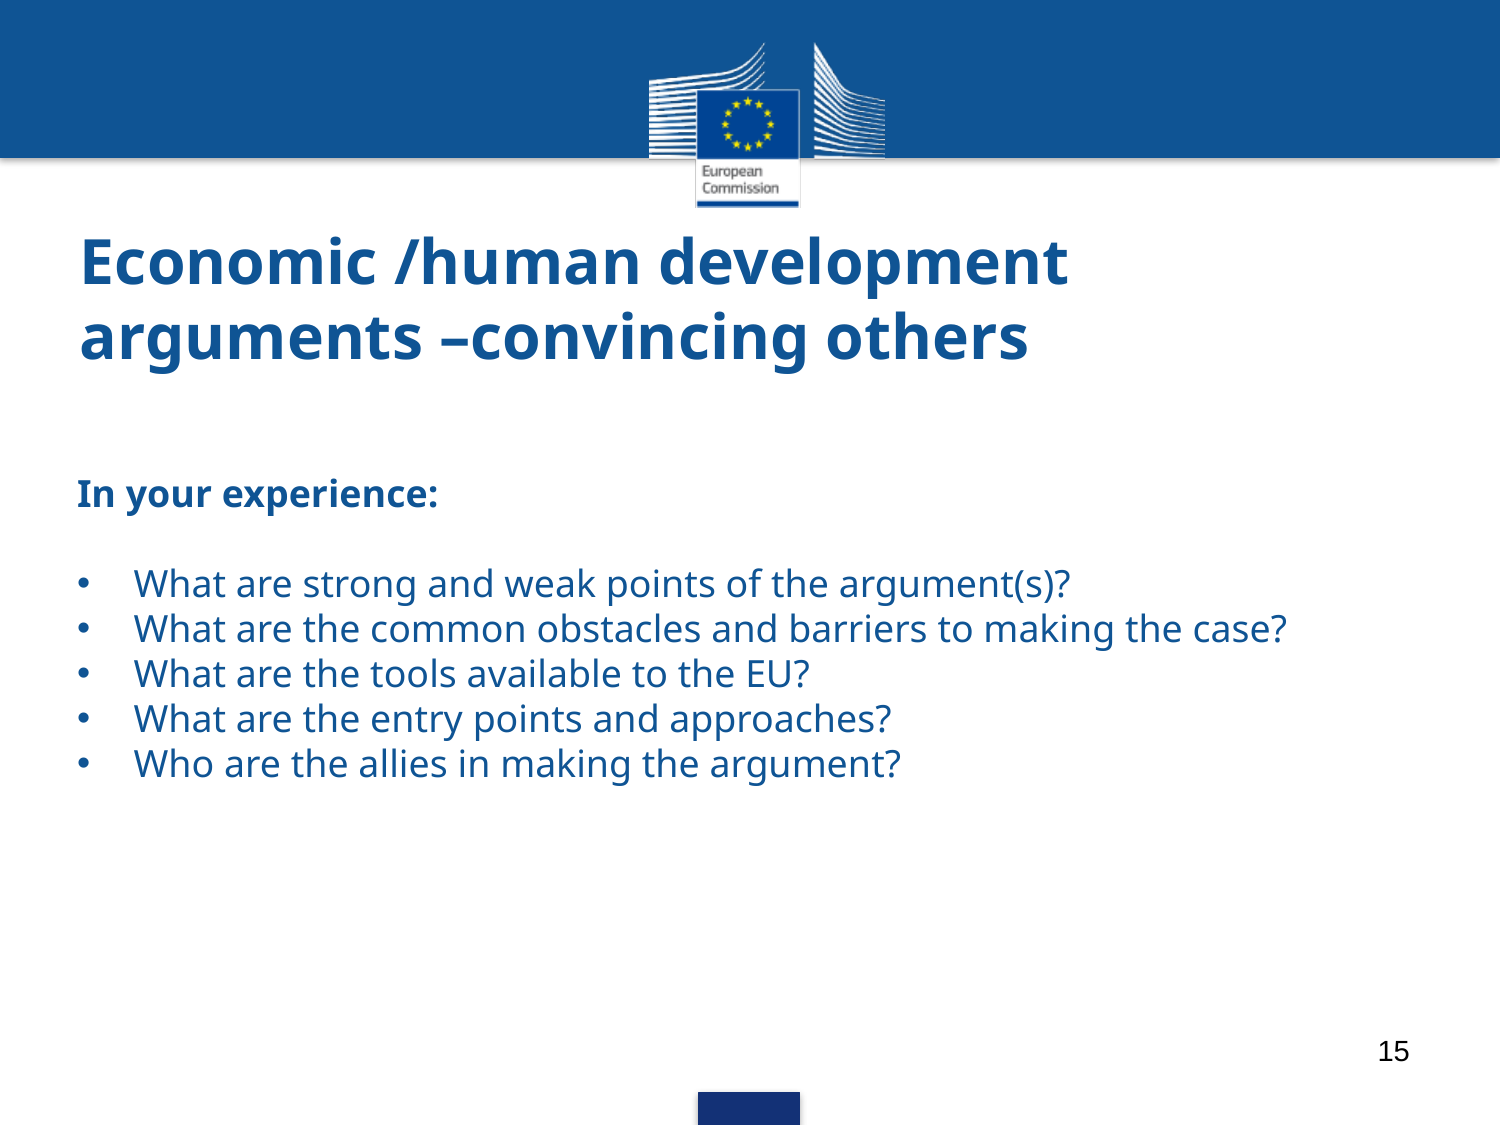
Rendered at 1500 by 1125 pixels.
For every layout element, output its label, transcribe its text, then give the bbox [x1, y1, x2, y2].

slide_number 15 [1074, 1024, 1426, 1103]
title Economic /human development arguments –convincing others [64, 219, 1416, 374]
picture [649, 42, 885, 208]
text_box In your experience: What are strong and weak points of the argument(s)? What are the common obstacles and barriers to making the case? What are the tools available to the EU? What are the entry points and approaches? Who are the allies in making the argument? [62, 462, 1425, 893]
